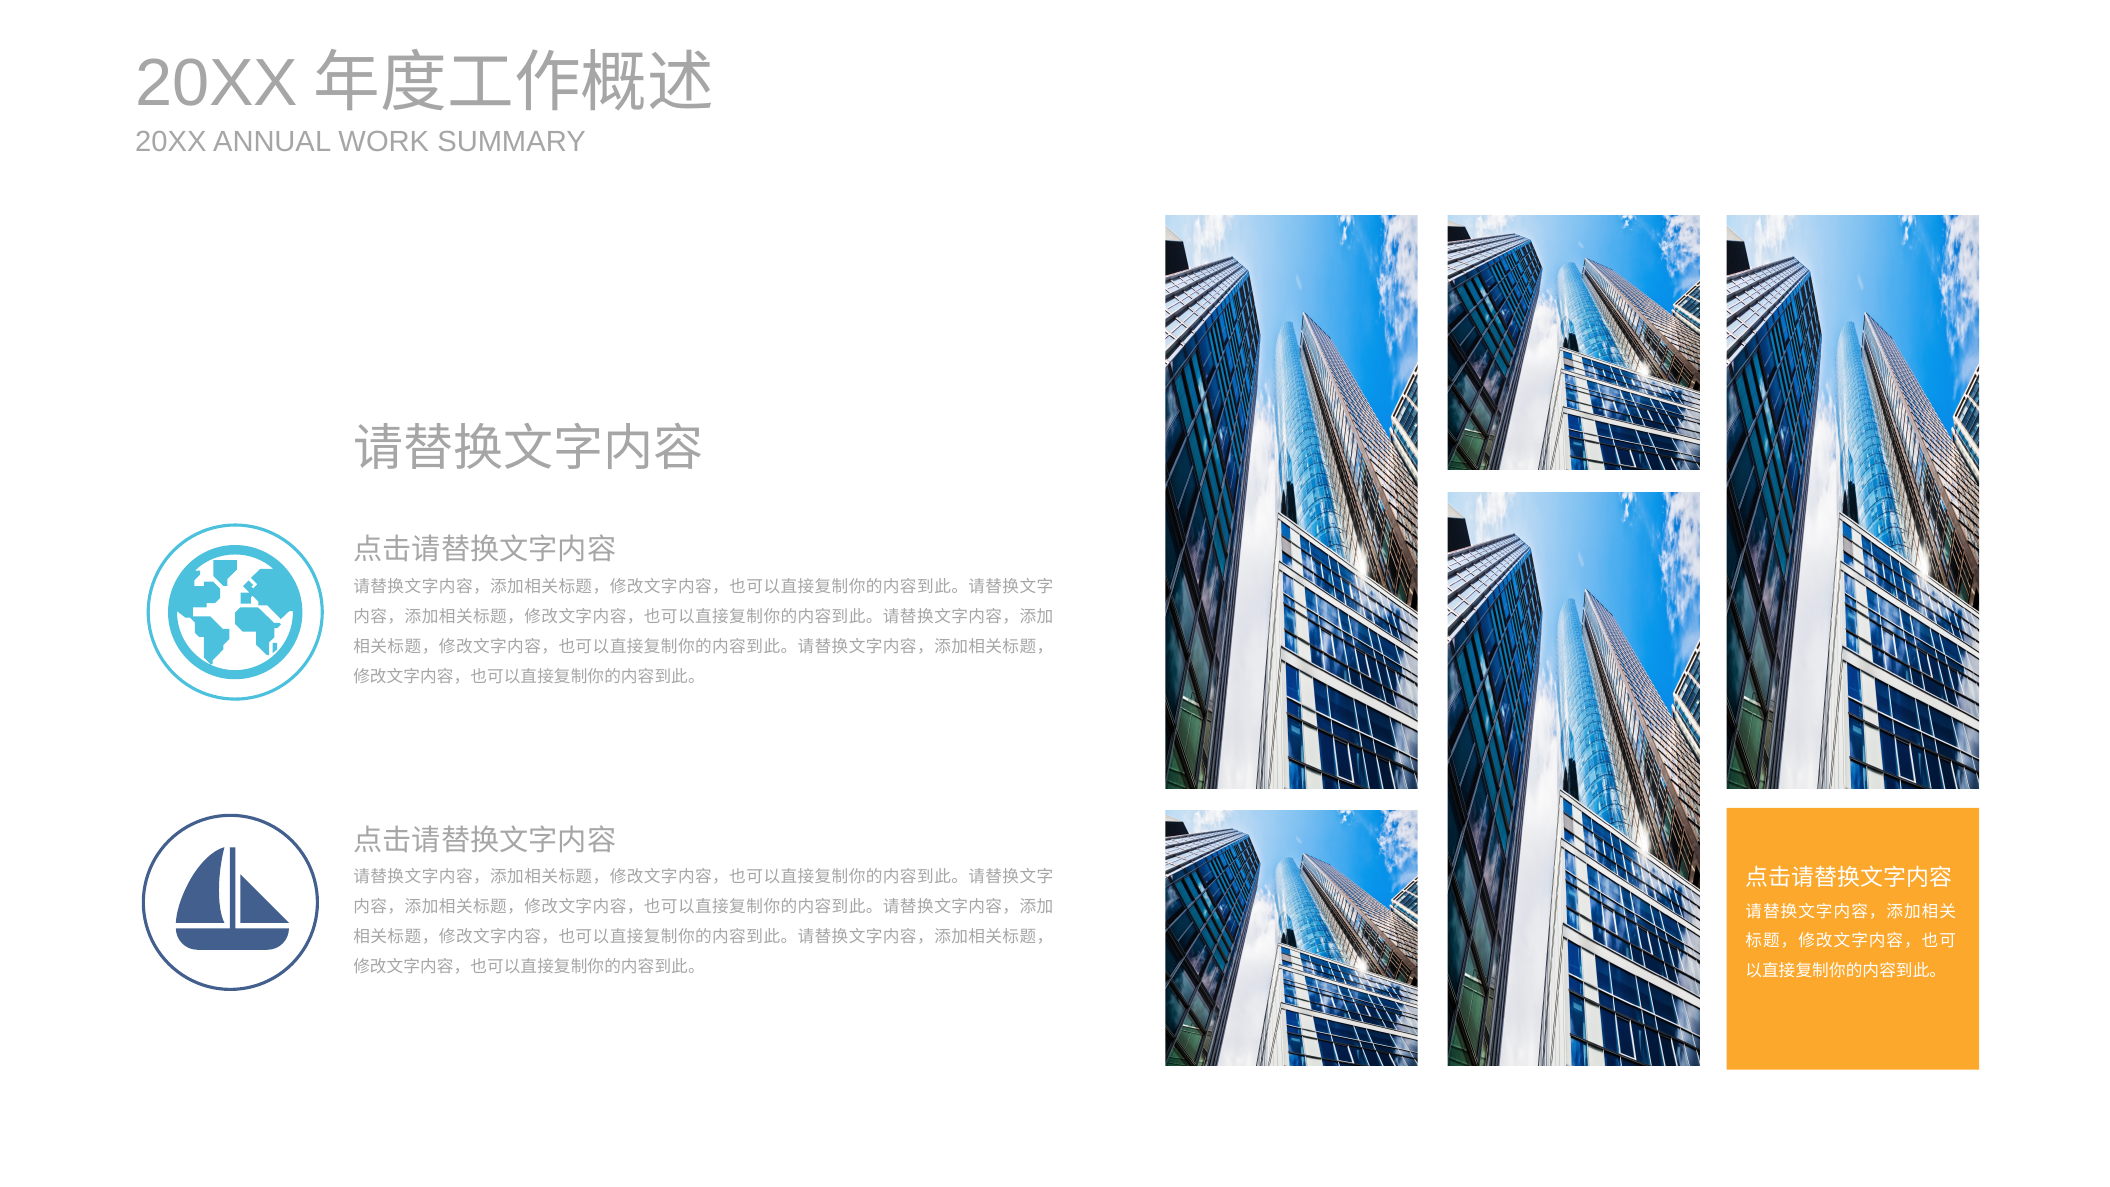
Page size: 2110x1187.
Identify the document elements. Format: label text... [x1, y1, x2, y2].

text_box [1165, 215, 1980, 1066]
text_box 20XX年度工作概述 [135, 38, 783, 119]
text_box 请替换文字内容 [353, 415, 728, 476]
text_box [143, 815, 318, 990]
text_box 20XX ANNUAL WORK SUMMARY [135, 122, 596, 158]
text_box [148, 524, 323, 700]
text_box [1726, 1066, 1980, 1071]
text_box 点击请替换文字内容 请替换文字内容，添加相关标题，修改文字内容，也可以直接复制你的内容到此。请替换文字内容，添加相关标题，修改文字内容，也可以直接复制你的内容到此。请替换文字内容，添加相关标题，修改文字内容，也可以直接复制你的内容到此。请替换文字内容，添加相关标题，修改文字内容，也可以直接复制你的内容到此。 [353, 530, 1055, 686]
text_box 点击请替换文字内容 请替换文字内容，添加相关标题，修改文字内容，也可以直接复制你的内容到此。请替换文字内容，添加相关标题，修改文字内容，也可以直接复制你的内容到此。请替换文字内容，添加相关标题，修改文字内容，也可以直接复制你的内容到此。请替换文字内容，添加相关标题，修改文字内容，也可以直接复制你的内容到此。 [353, 820, 1055, 976]
